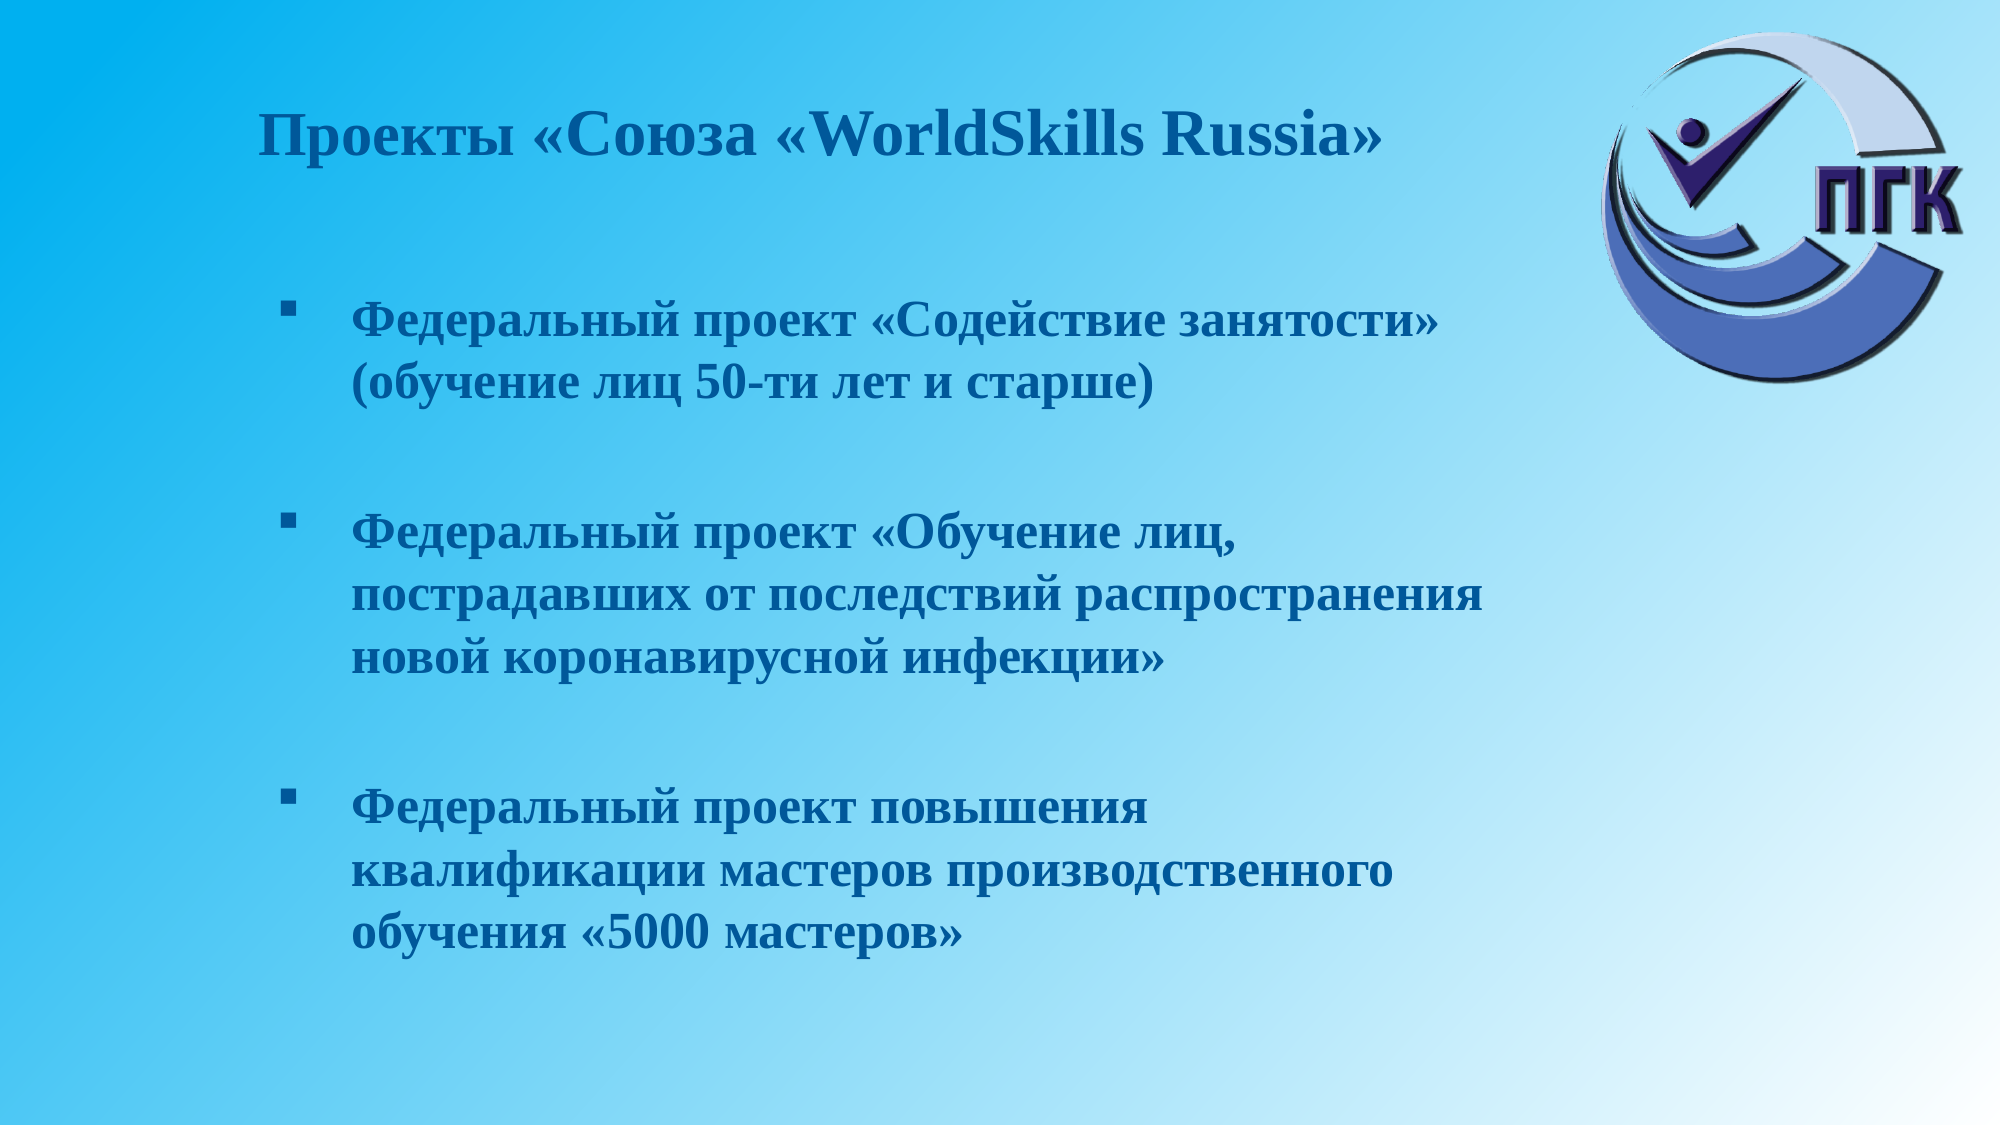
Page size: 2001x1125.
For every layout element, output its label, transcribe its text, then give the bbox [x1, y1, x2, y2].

text_box Федеральный проект «Обучение лиц, пострадавших от последствий распространения новой коронавирусной инфекции» [261, 488, 1511, 691]
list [1588, 15, 1974, 401]
text_box Федеральный проект повышения квалификации мастеров производственного обучения «5000 мастеров» [261, 764, 1511, 967]
text_box Федеральный проект «Содействие занятости» (обучение лиц 50-ти лет и старше) [261, 276, 1511, 417]
text_box Проекты «Союза «WorldSkills Russia» [243, 81, 1529, 252]
